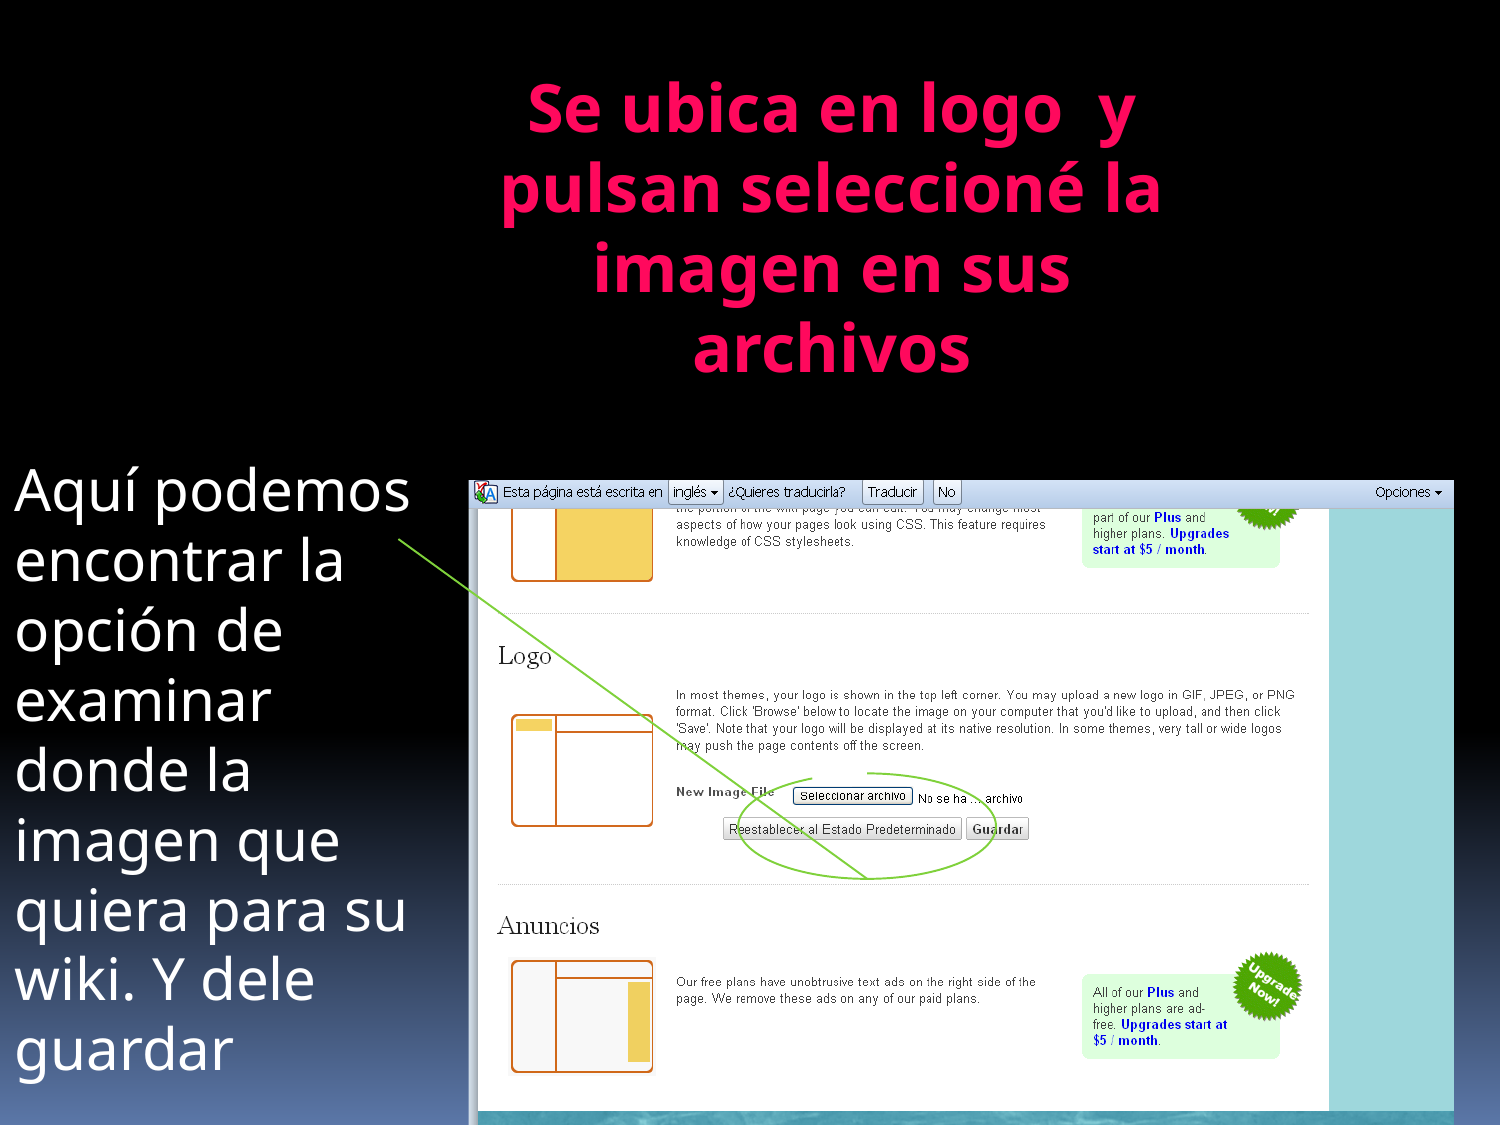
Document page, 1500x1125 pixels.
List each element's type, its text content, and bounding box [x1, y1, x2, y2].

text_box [485, 451, 726, 867]
text_box Se ubica en logo y pulsan seleccioné la imagen en sus archivos [456, 58, 1207, 394]
text_box Aquí podemos encontrar la opción de examinar donde la imagen que quiera para su wiki. Y dele guardar [0, 445, 446, 1090]
picture [468, 479, 1455, 1125]
